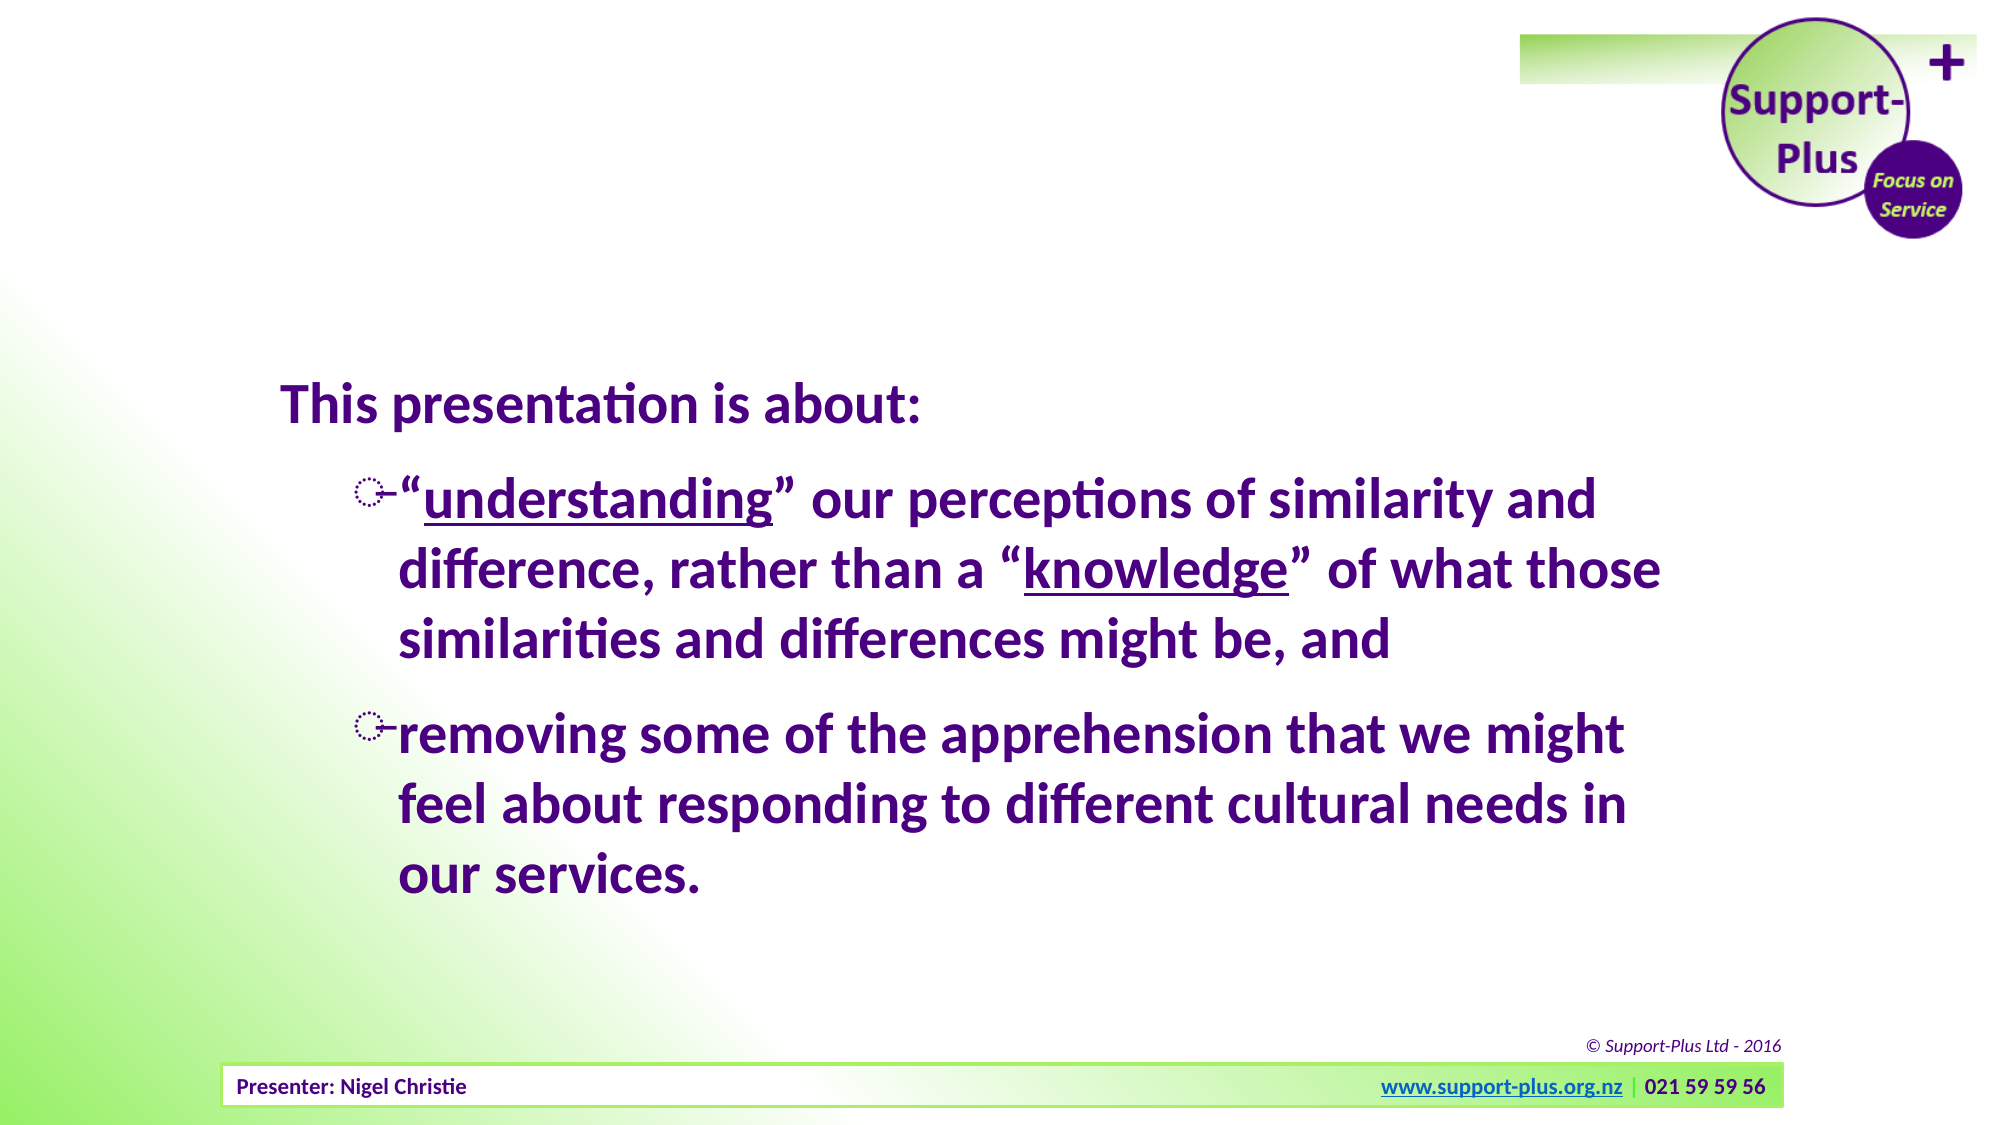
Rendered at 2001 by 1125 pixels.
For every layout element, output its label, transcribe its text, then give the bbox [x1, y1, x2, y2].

picture [1514, 15, 1983, 246]
text_box © Support-Plus Ltd - 2016 [1570, 1026, 1819, 1064]
text_box This presentation is about: “understanding” our perceptions of similarity and difference, rather than a “knowledge” of what those similarities and differences might be, and removing some of the apprehension that we might feel about responding to different cultural needs in our services. [265, 358, 1687, 913]
text_box Presenter: Nigel Christie www.support-plus.org.nz | 021 59 59 56 [221, 1063, 1783, 1107]
